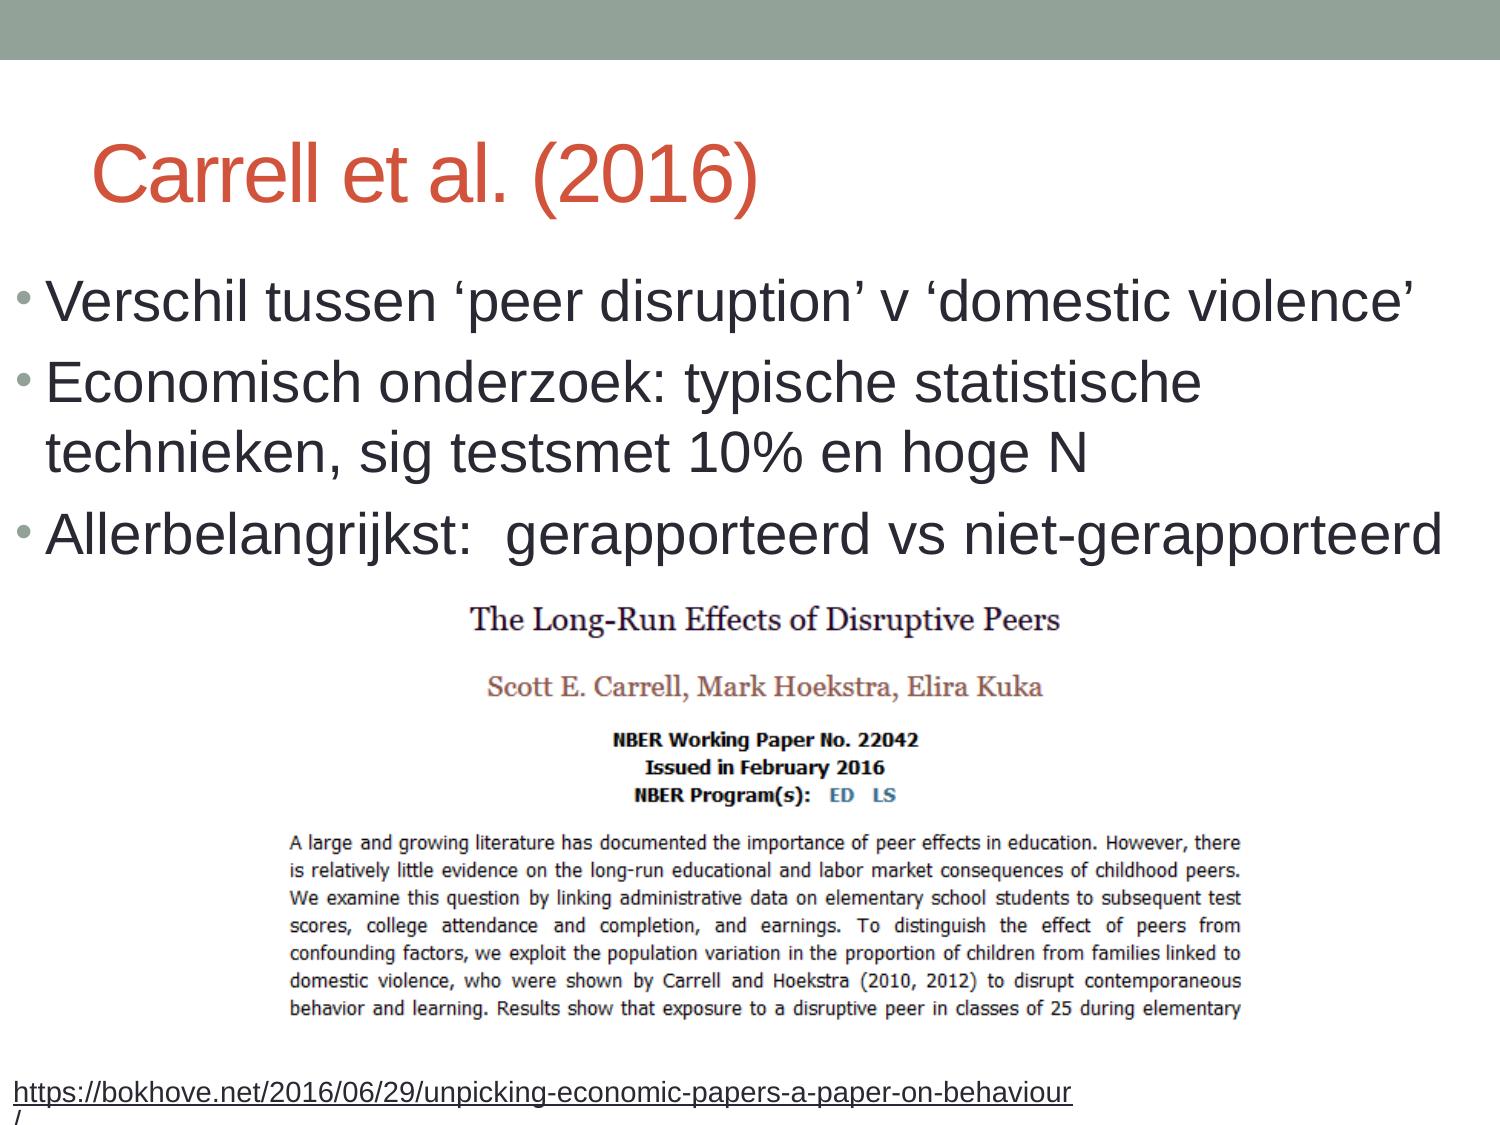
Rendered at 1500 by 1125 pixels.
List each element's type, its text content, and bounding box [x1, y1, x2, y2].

picture [253, 585, 1264, 1022]
title Carrell et al. (2016) [75, 87, 1425, 250]
text_box https://bokhove.net/2016/06/29/unpicking-economic-papers-a-paper-on-behaviour/ [0, 1065, 1094, 1125]
list Verschil tussen ‘peer disruption’ v ‘domestic violence’ Economisch onderzoek: typische statistische technieken, sig testsmet 10% en hoge N Allerbelangrijkst: gerapporteerd vs niet-gerapporteerd [0, 255, 1500, 1030]
